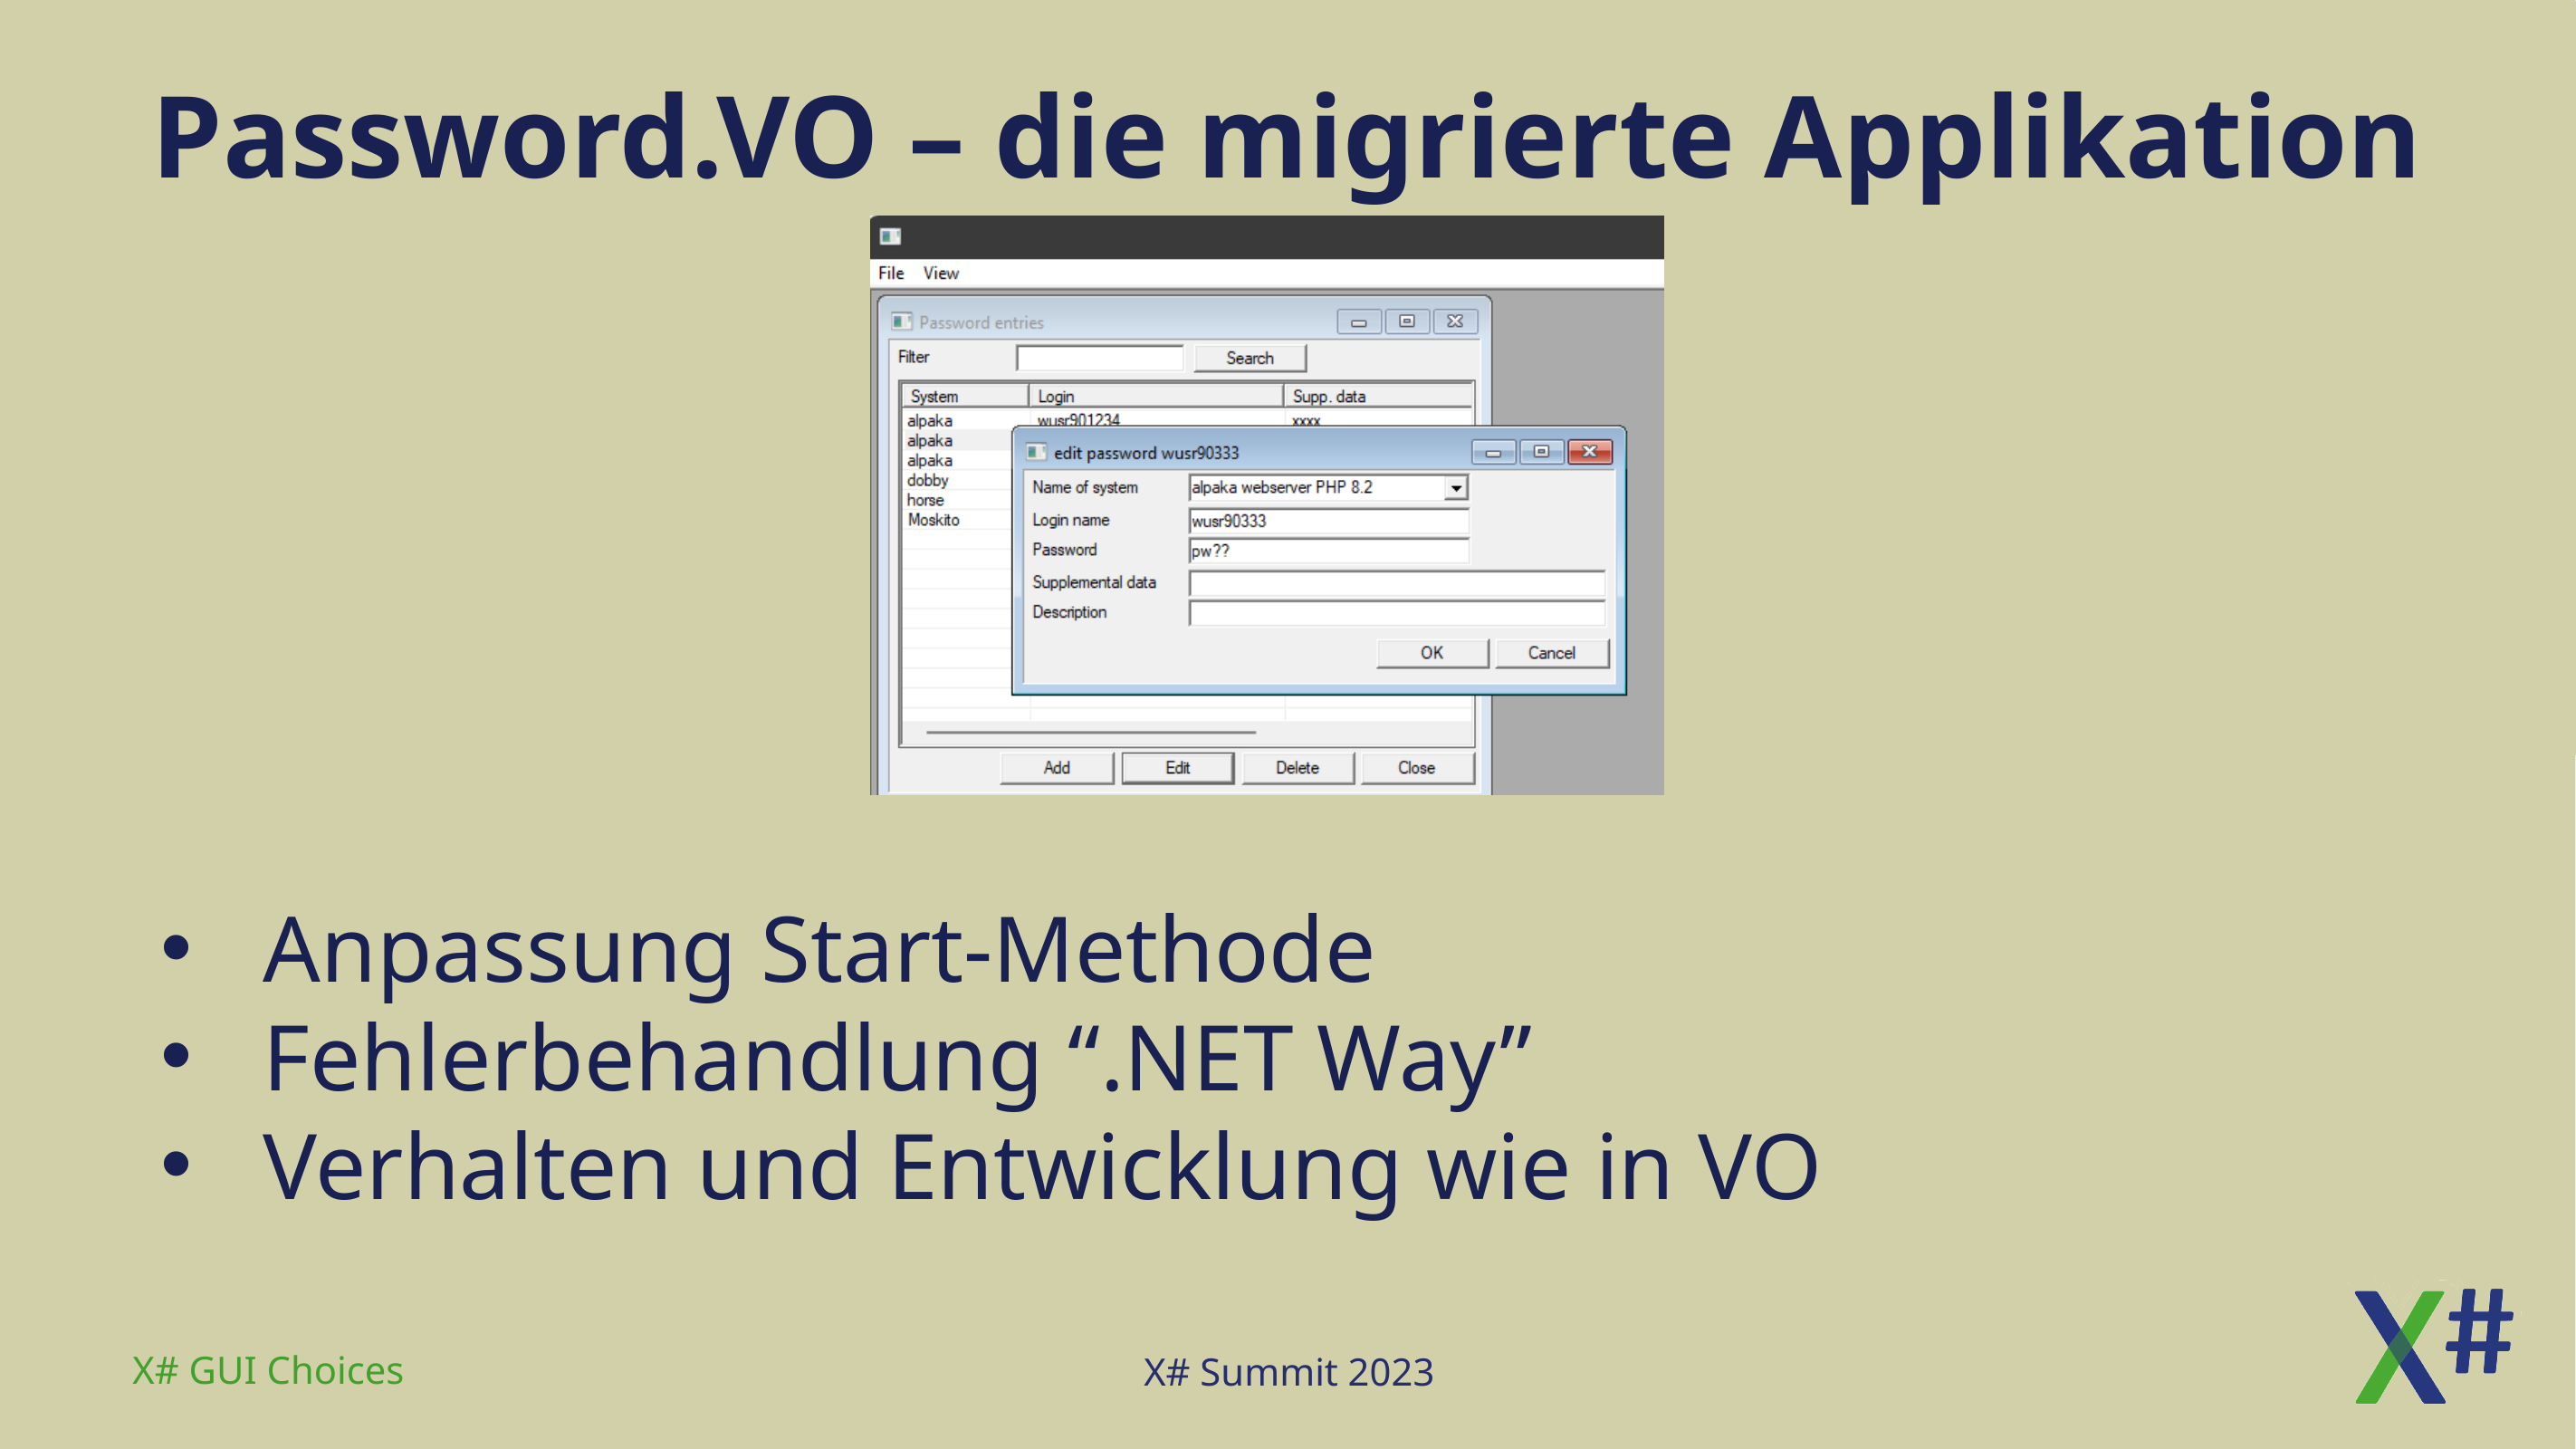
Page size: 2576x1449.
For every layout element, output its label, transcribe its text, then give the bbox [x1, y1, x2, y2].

text_box [125, 243, 2443, 1228]
picture [870, 216, 1665, 796]
picture [2335, 1267, 2536, 1425]
title Password.VO – die migrierte Applikation [129, 58, 2447, 211]
text_box Anpassung Start-Methode Fehlerbehandlung “.NET Way” Verhalten und Entwicklung wie in VO [148, 885, 2466, 1260]
